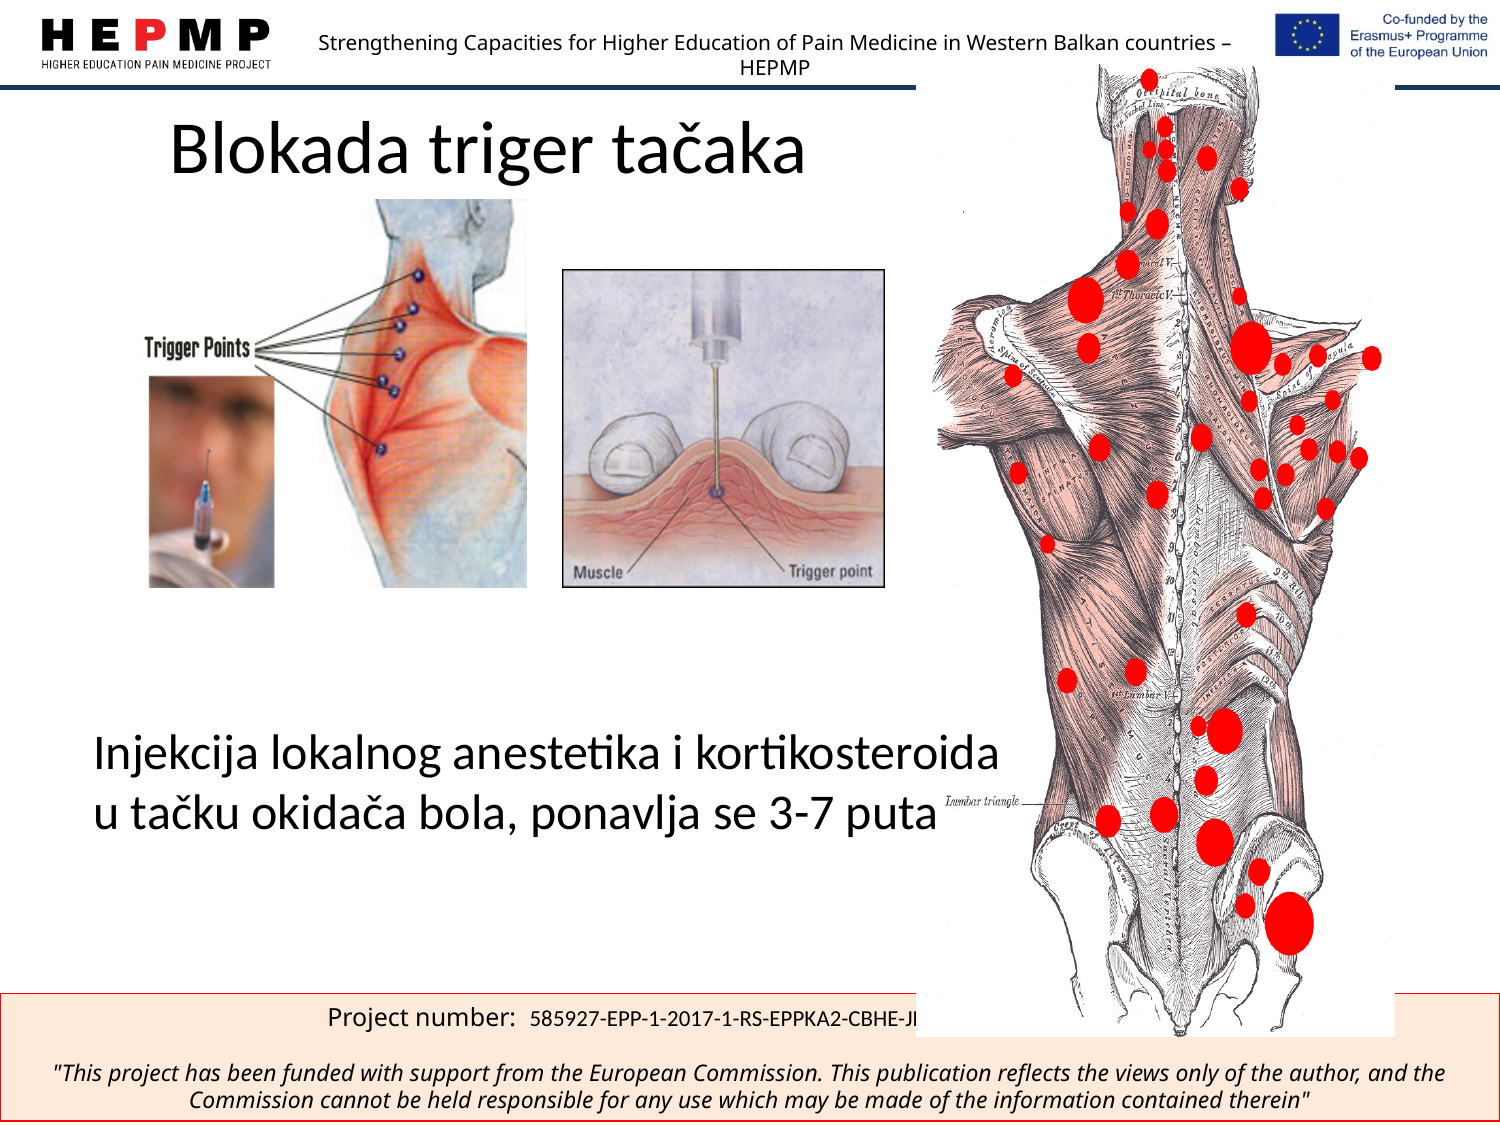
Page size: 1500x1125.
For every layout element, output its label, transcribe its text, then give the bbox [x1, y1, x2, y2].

picture [916, 1, 1498, 1037]
picture [562, 269, 885, 588]
text_box Injekcija lokalnog anestetika i kortikosteroida u tačku okidača bola, ponavlja se 3-7 puta [78, 712, 911, 848]
title Blokada triger tačaka [138, 50, 839, 238]
picture [0, 0, 300, 100]
picture [138, 199, 527, 588]
